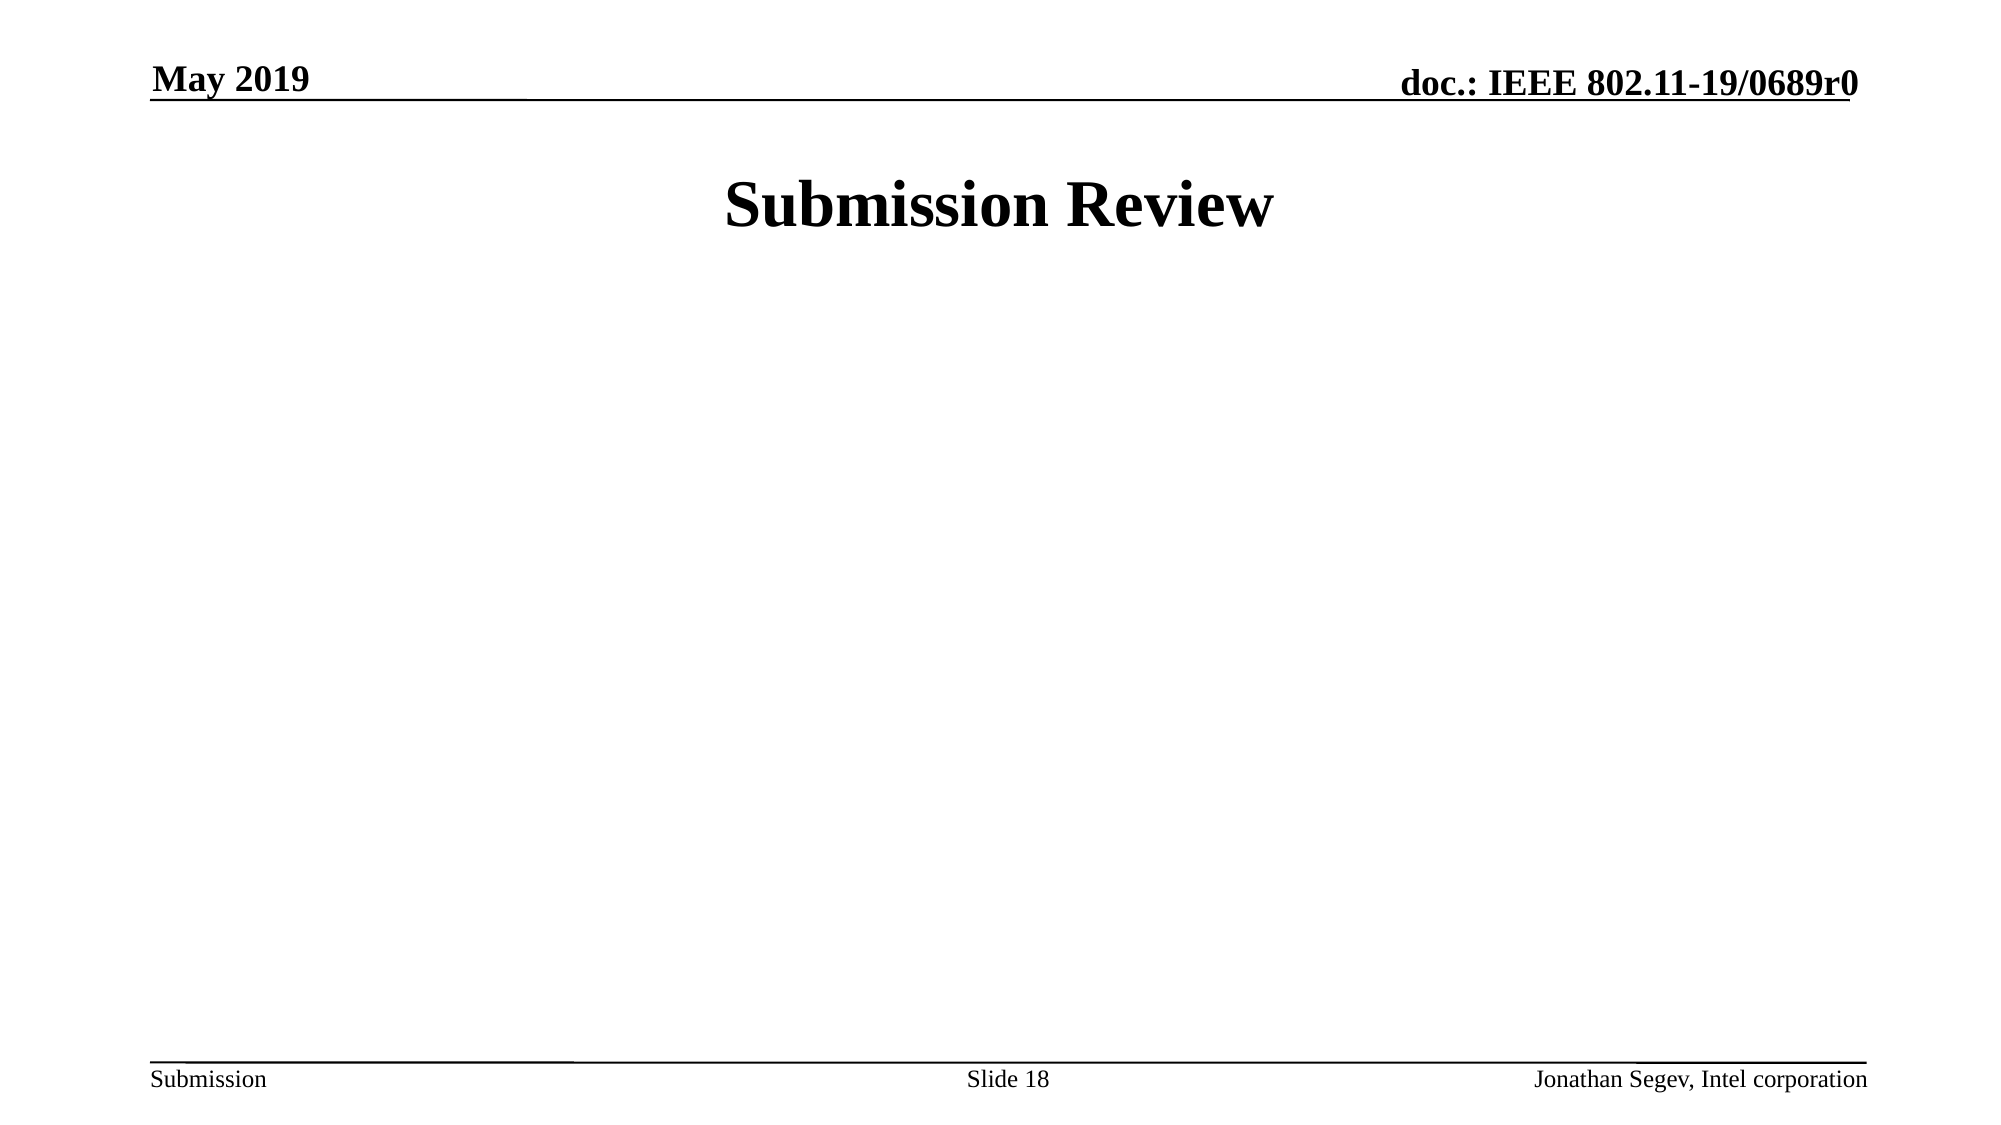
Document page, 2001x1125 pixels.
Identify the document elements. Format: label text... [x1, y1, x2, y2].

footer Jonathan Segev, Intel corporation [1171, 1061, 1869, 1093]
title Submission Review [149, 112, 1850, 288]
slide_number Slide 18 [950, 1061, 1067, 1123]
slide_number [152, 54, 563, 100]
